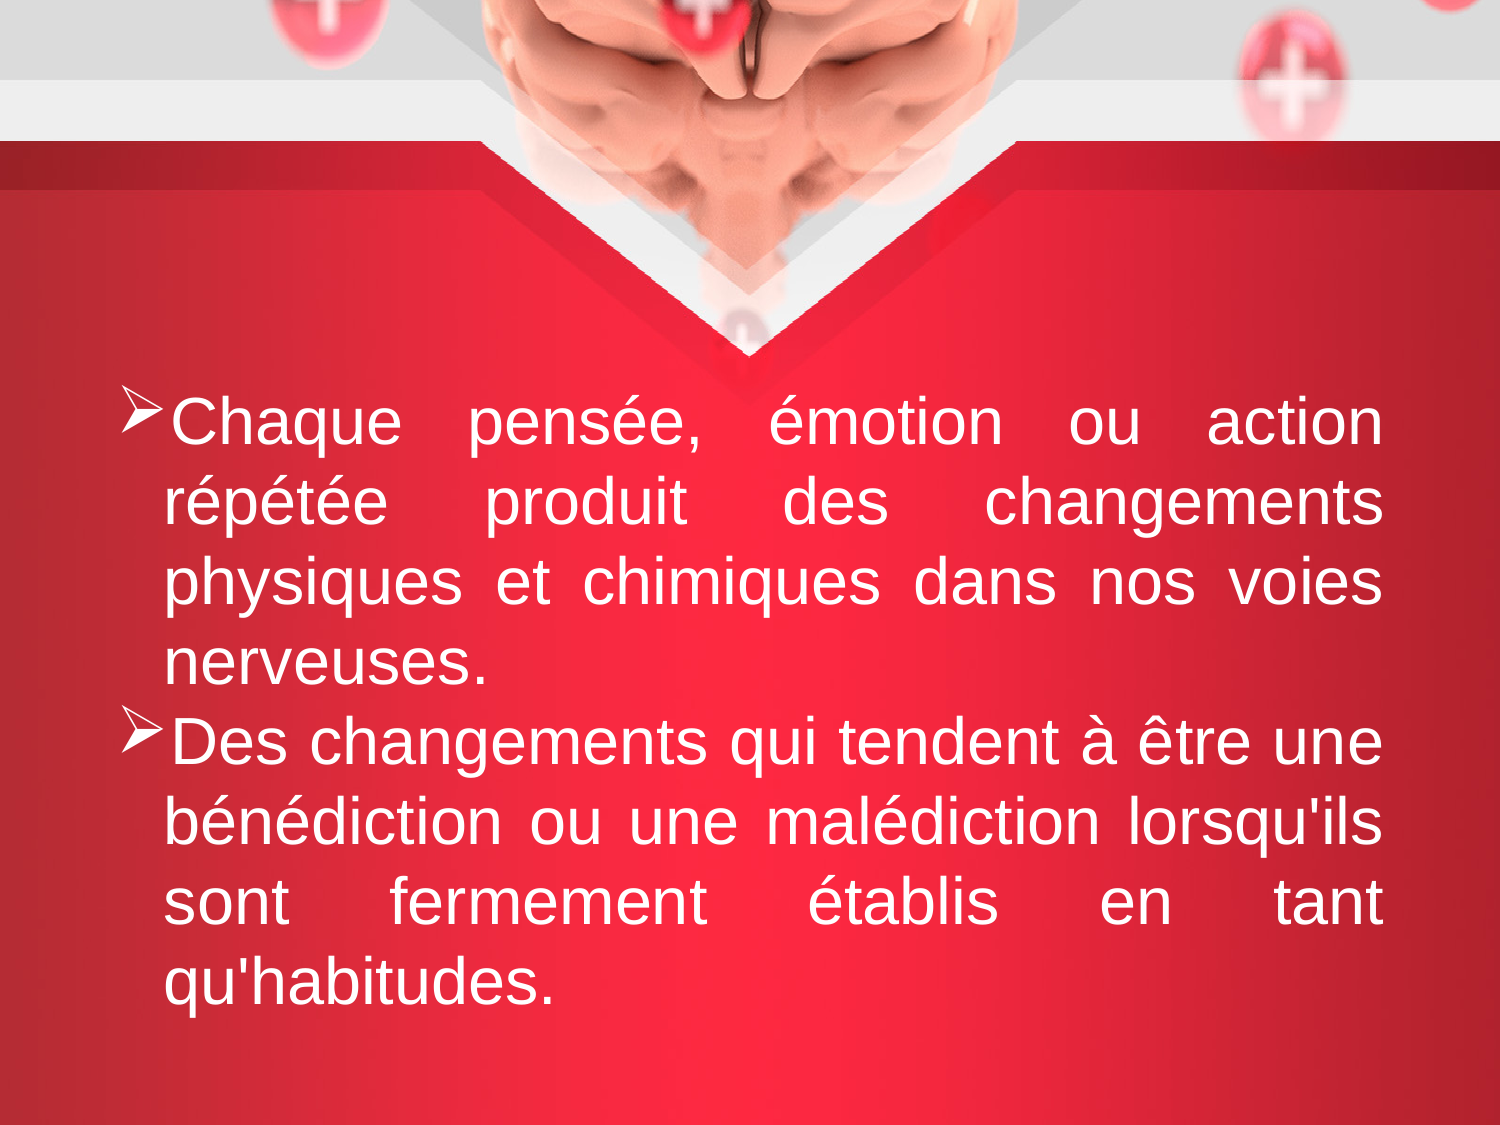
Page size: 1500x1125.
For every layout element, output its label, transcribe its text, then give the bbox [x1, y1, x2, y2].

text_box Chaque pensée, émotion ou action répétée produit des changements physiques et chimiques dans nos voies nerveuses. Des changements qui tendent à être une bénédiction ou une malédiction lorsqu'ils sont fermement établis en tant qu'habitudes. [102, 370, 1400, 1025]
picture [0, 0, 1500, 1125]
